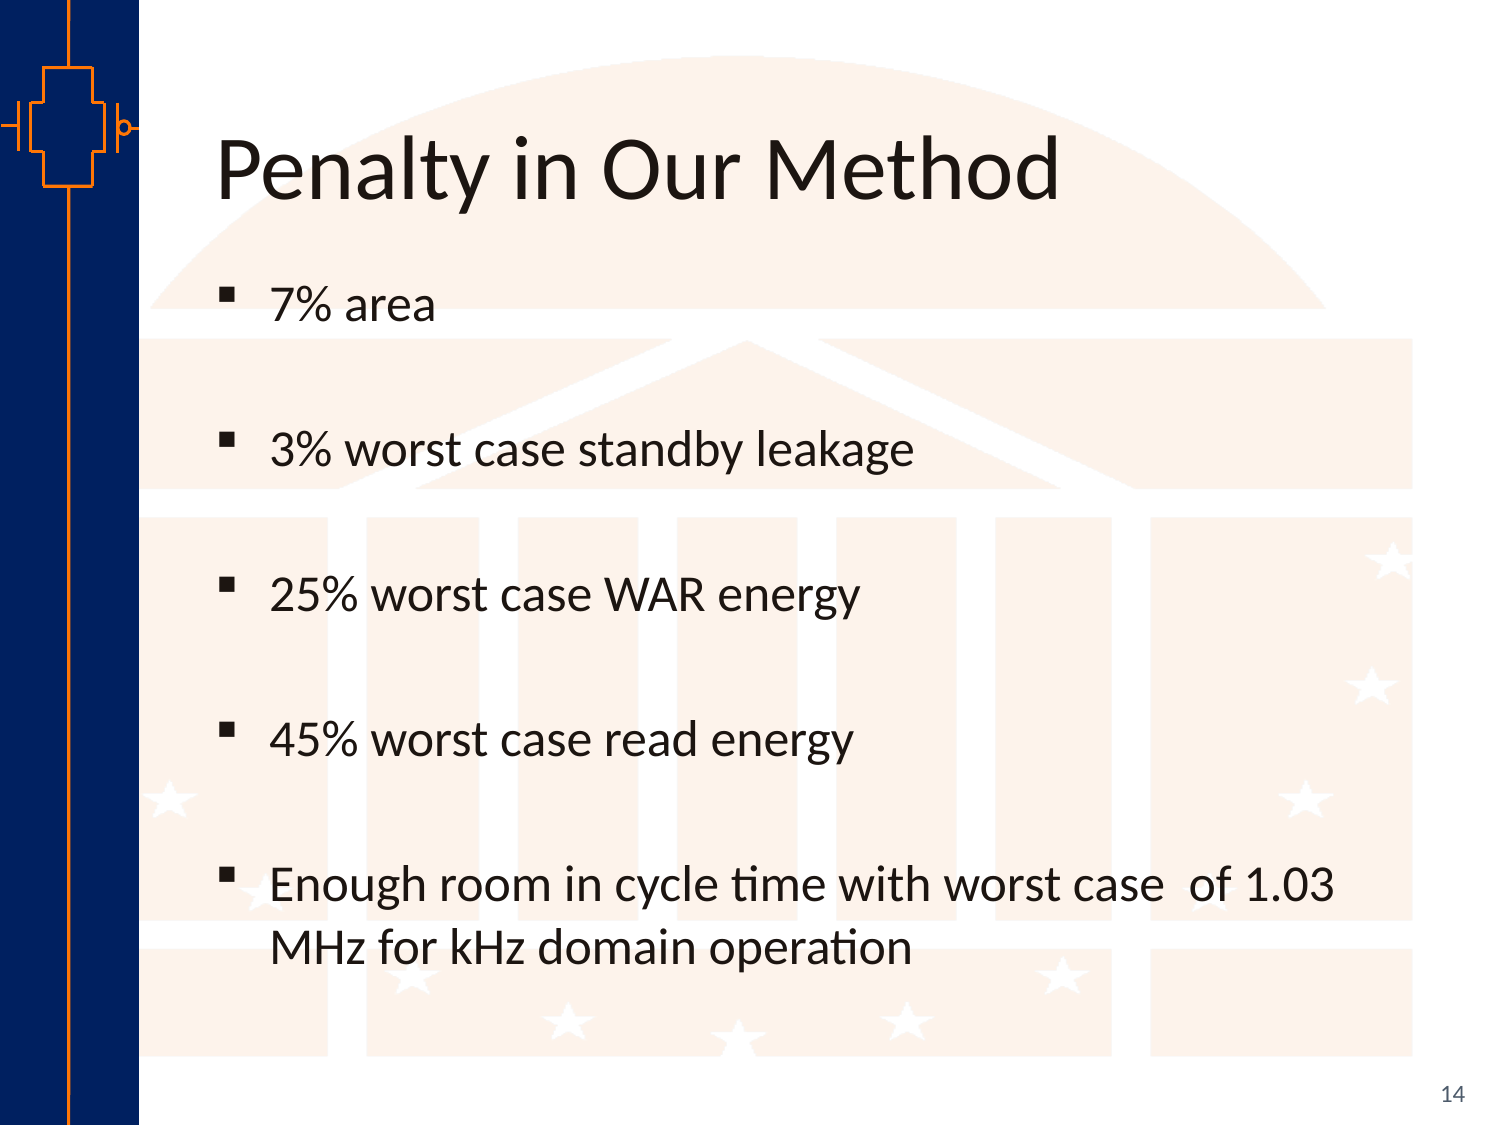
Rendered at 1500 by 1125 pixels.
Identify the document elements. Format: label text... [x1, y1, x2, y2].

title Penalty in Our Method [200, 37, 1388, 225]
slide_number 14 [1425, 1062, 1488, 1123]
